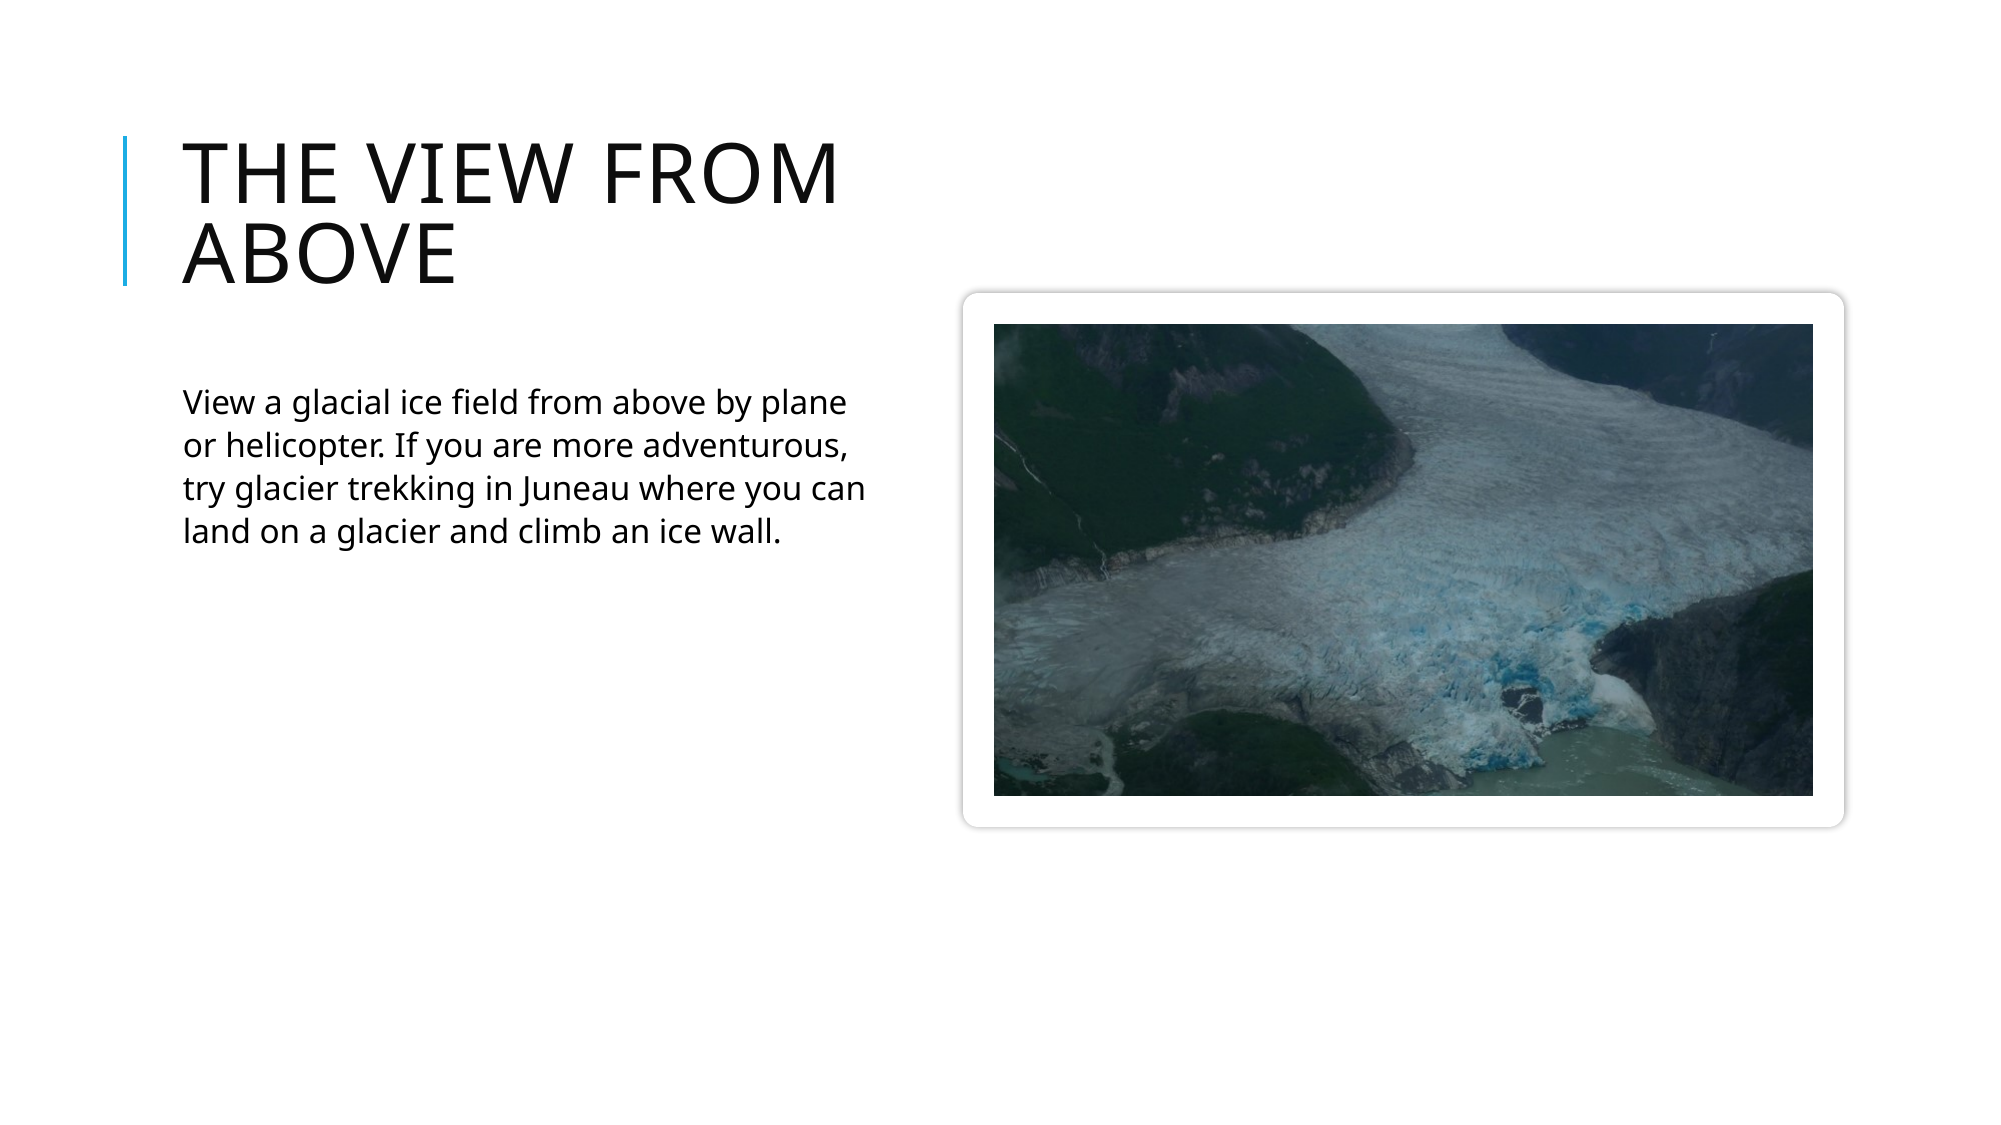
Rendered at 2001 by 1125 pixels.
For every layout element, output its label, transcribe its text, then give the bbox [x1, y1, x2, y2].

title The View from Above [168, 77, 888, 363]
list View a glacial ice field from above by plane or helicopter. If you are more adventurous, try glacier trekking in Juneau where you can land on a glacier and climb an ice wall. [168, 370, 888, 988]
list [993, 323, 1813, 797]
